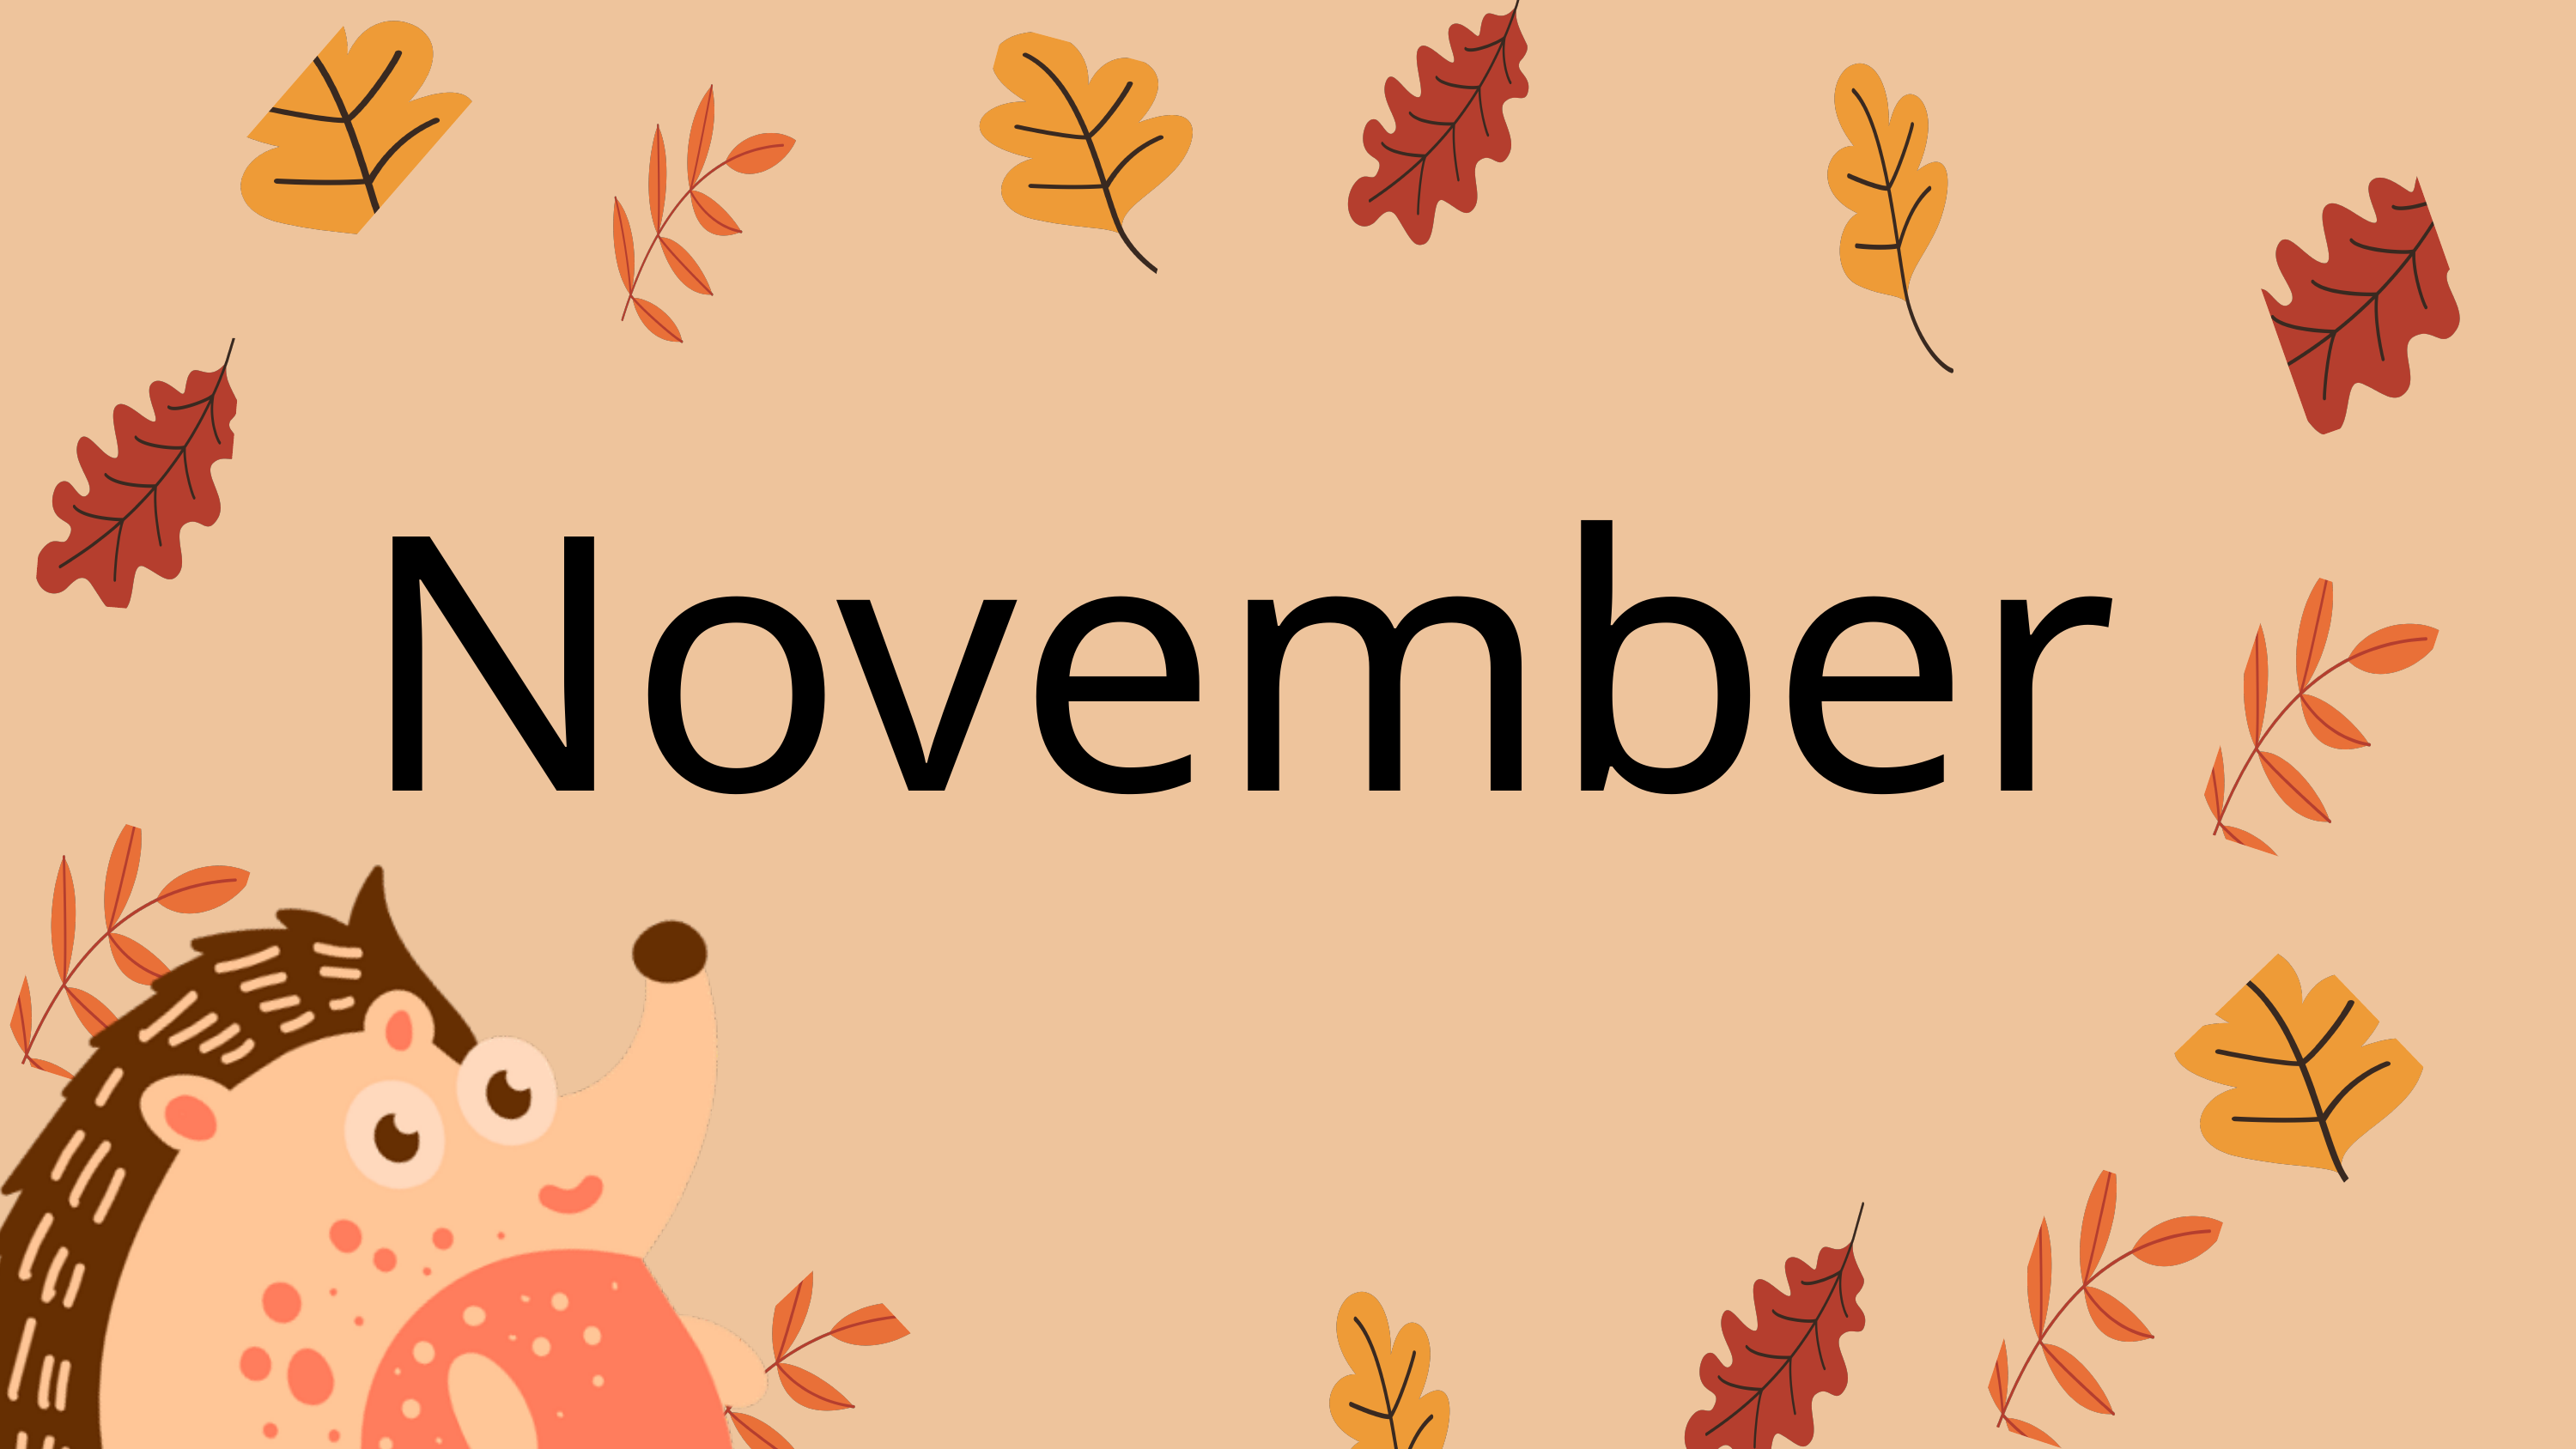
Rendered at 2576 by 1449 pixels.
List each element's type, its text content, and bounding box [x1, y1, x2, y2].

text_box [1346, 0, 1531, 248]
text_box [1683, 1202, 1868, 1449]
text_box [1809, 54, 1957, 373]
text_box [33, 323, 243, 616]
text_box [947, 24, 1209, 294]
text_box [2136, 935, 2444, 1242]
text_box [611, 84, 796, 344]
text_box [2221, 113, 2488, 439]
text_box November [344, 428, 2131, 870]
text_box [2193, 564, 2444, 882]
text_box [1311, 1282, 1459, 1449]
picture [0, 755, 977, 1449]
text_box [174, 0, 495, 317]
text_box [1977, 1156, 2227, 1449]
